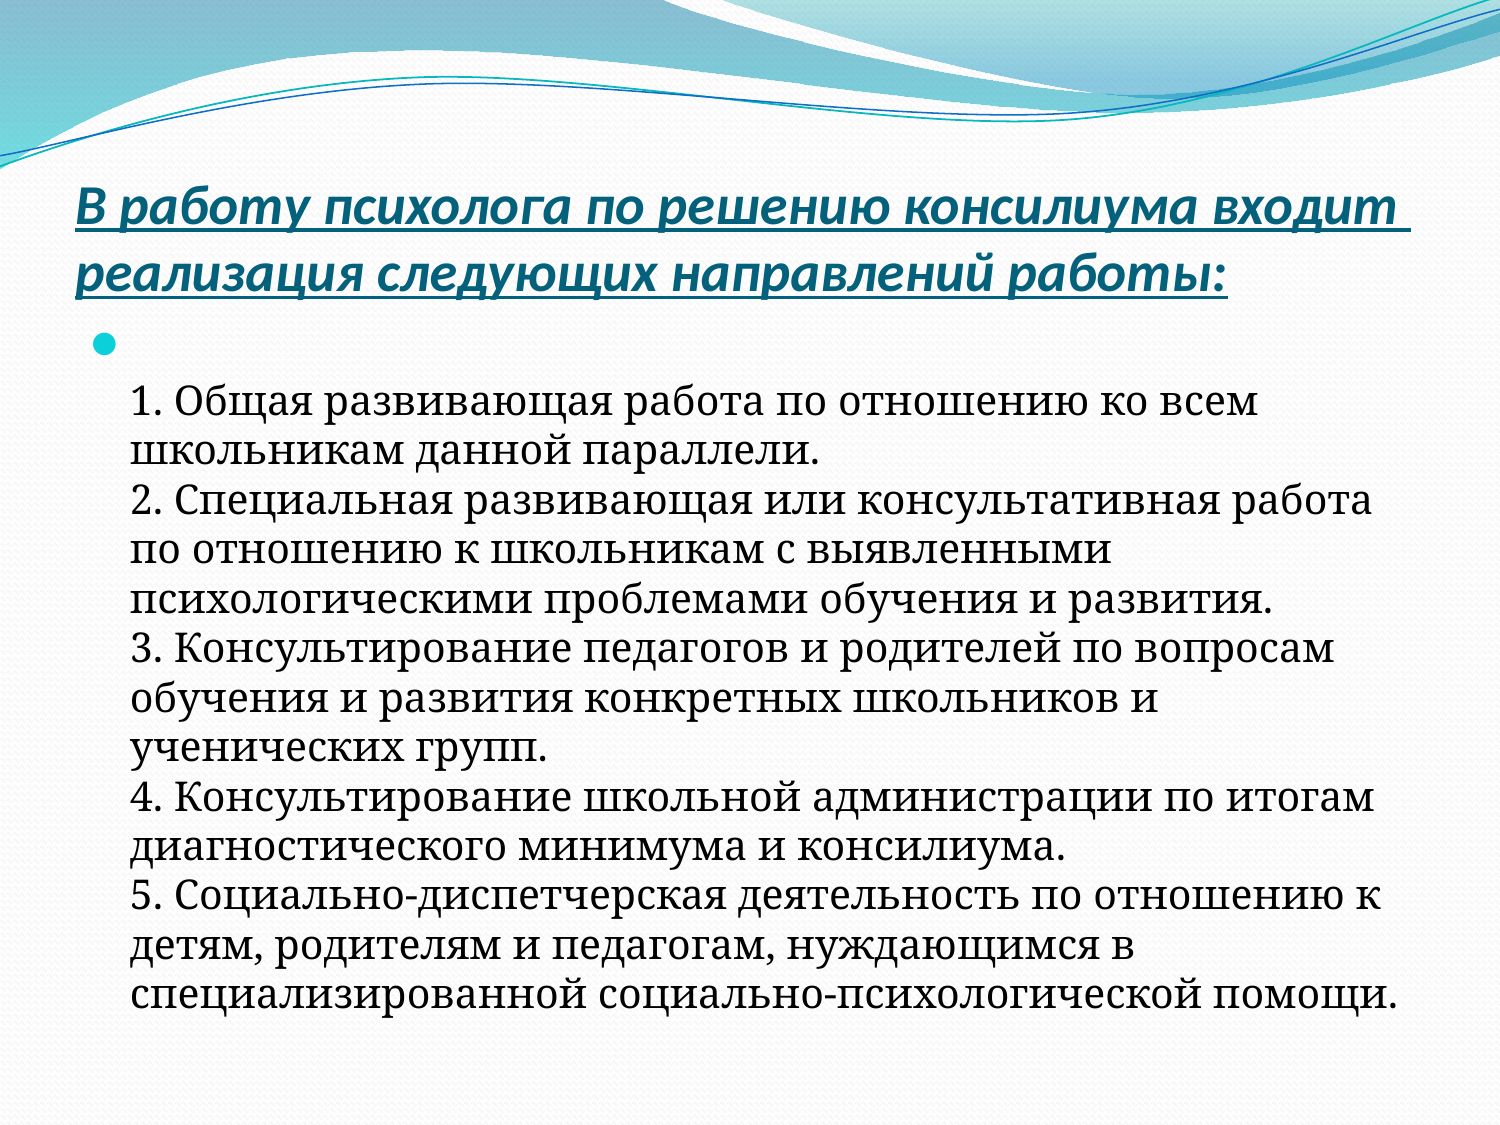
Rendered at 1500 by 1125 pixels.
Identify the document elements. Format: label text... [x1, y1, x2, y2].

title В работу психолога по решению консилиума входит реализация следующих направлений работы: [75, 115, 1425, 303]
list 1. Общая развивающая работа по отношению ко всем школьникам данной параллели. 2. Специальная развивающая или консультативная работа по отношению к школьникам с выявленными психологическими проблемами обучения и развития. 3. Консультирование педагогов и родителей по вопросам обучения и развития конкретных школьников и ученических групп. 4. Консультирование школьной администрации по итогам диагностического минимума и консилиума. 5. Социально-диспетчерская деятельность по отношению к детям, родителям и педагогам, нуждающимся в специализированной социально-психологической помощи. [75, 317, 1425, 1038]
